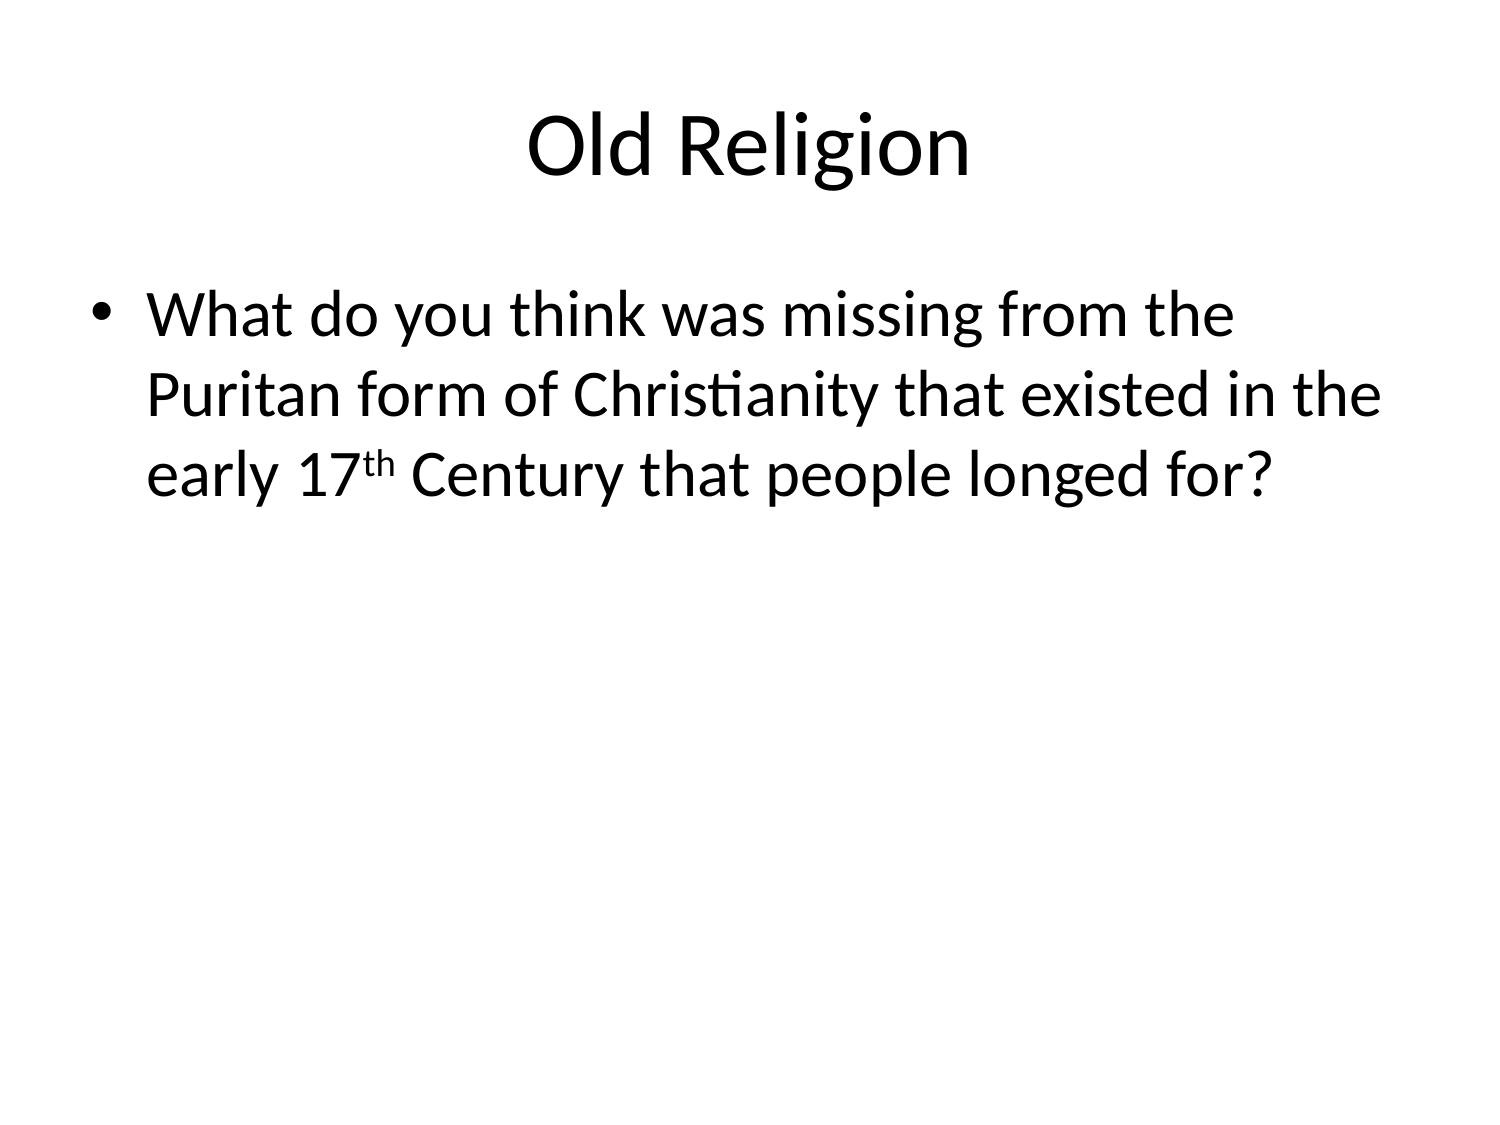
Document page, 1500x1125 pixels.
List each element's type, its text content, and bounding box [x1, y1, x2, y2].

list What do you think was missing from the Puritan form of Christianity that existed in the early 17th Century that people longed for? [75, 262, 1425, 1005]
title Old Religion [75, 45, 1425, 233]
